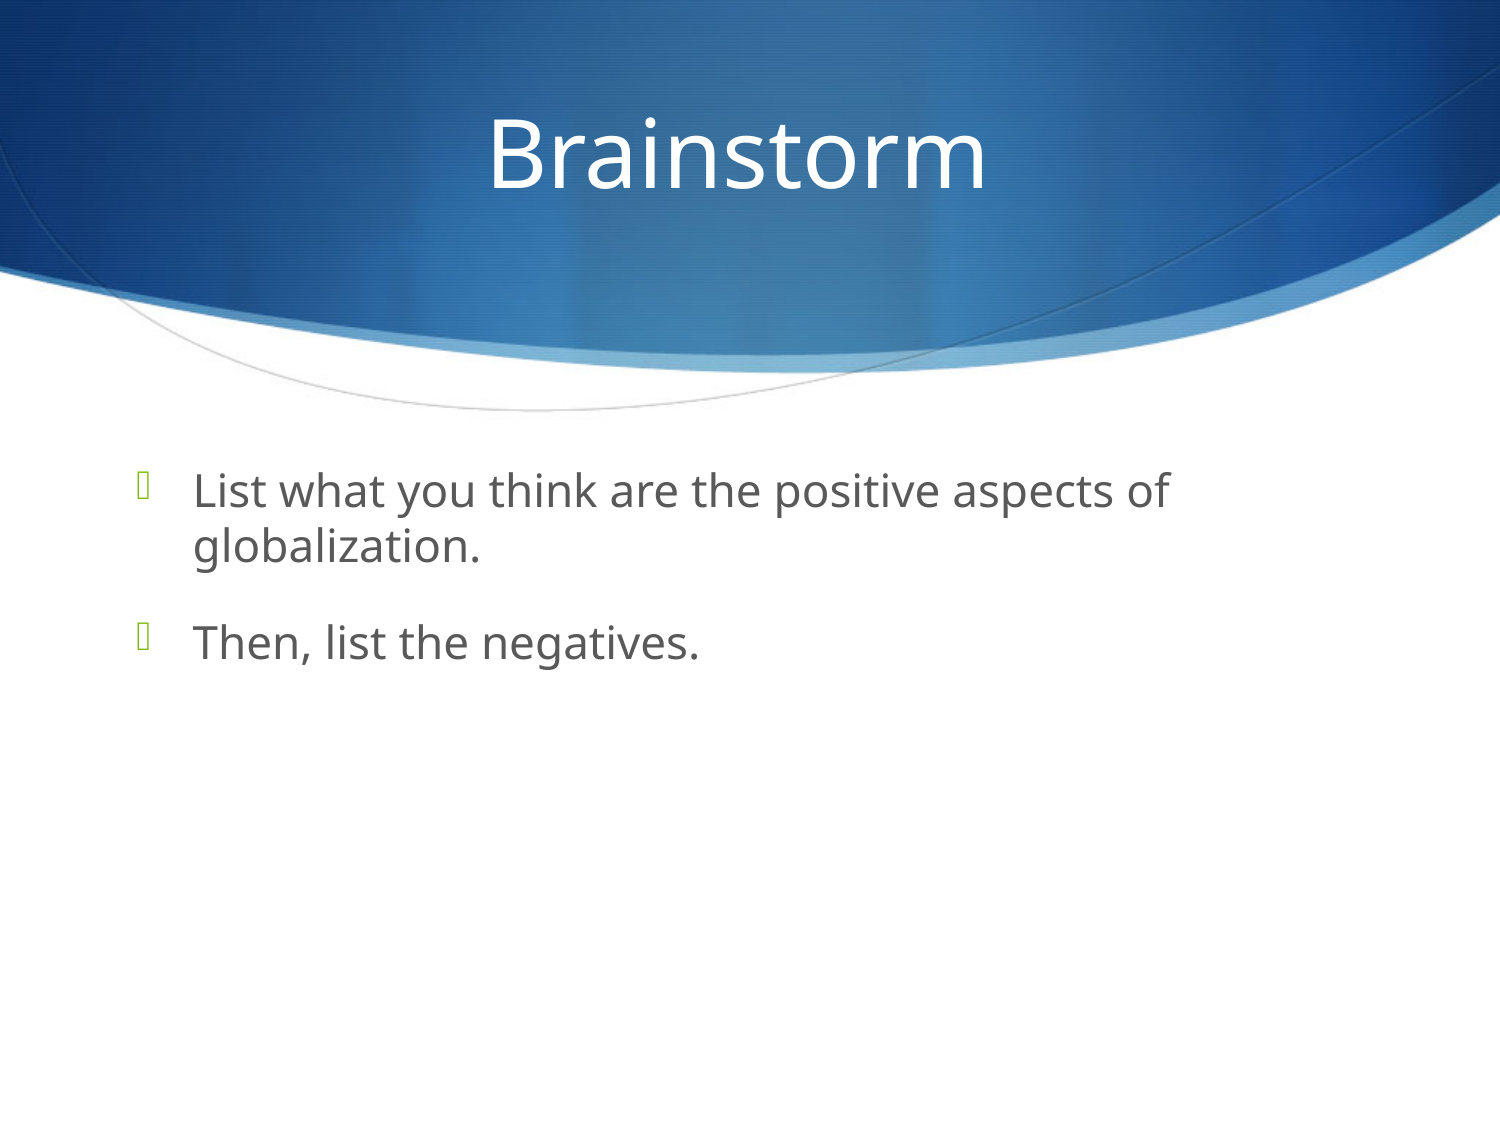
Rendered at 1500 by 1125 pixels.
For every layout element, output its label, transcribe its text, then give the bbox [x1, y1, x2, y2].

list List what you think are the positive aspects of globalization. Then, list the negatives. [121, 454, 1379, 991]
picture [0, 0, 1500, 1125]
title Brainstorm [75, 56, 1425, 245]
